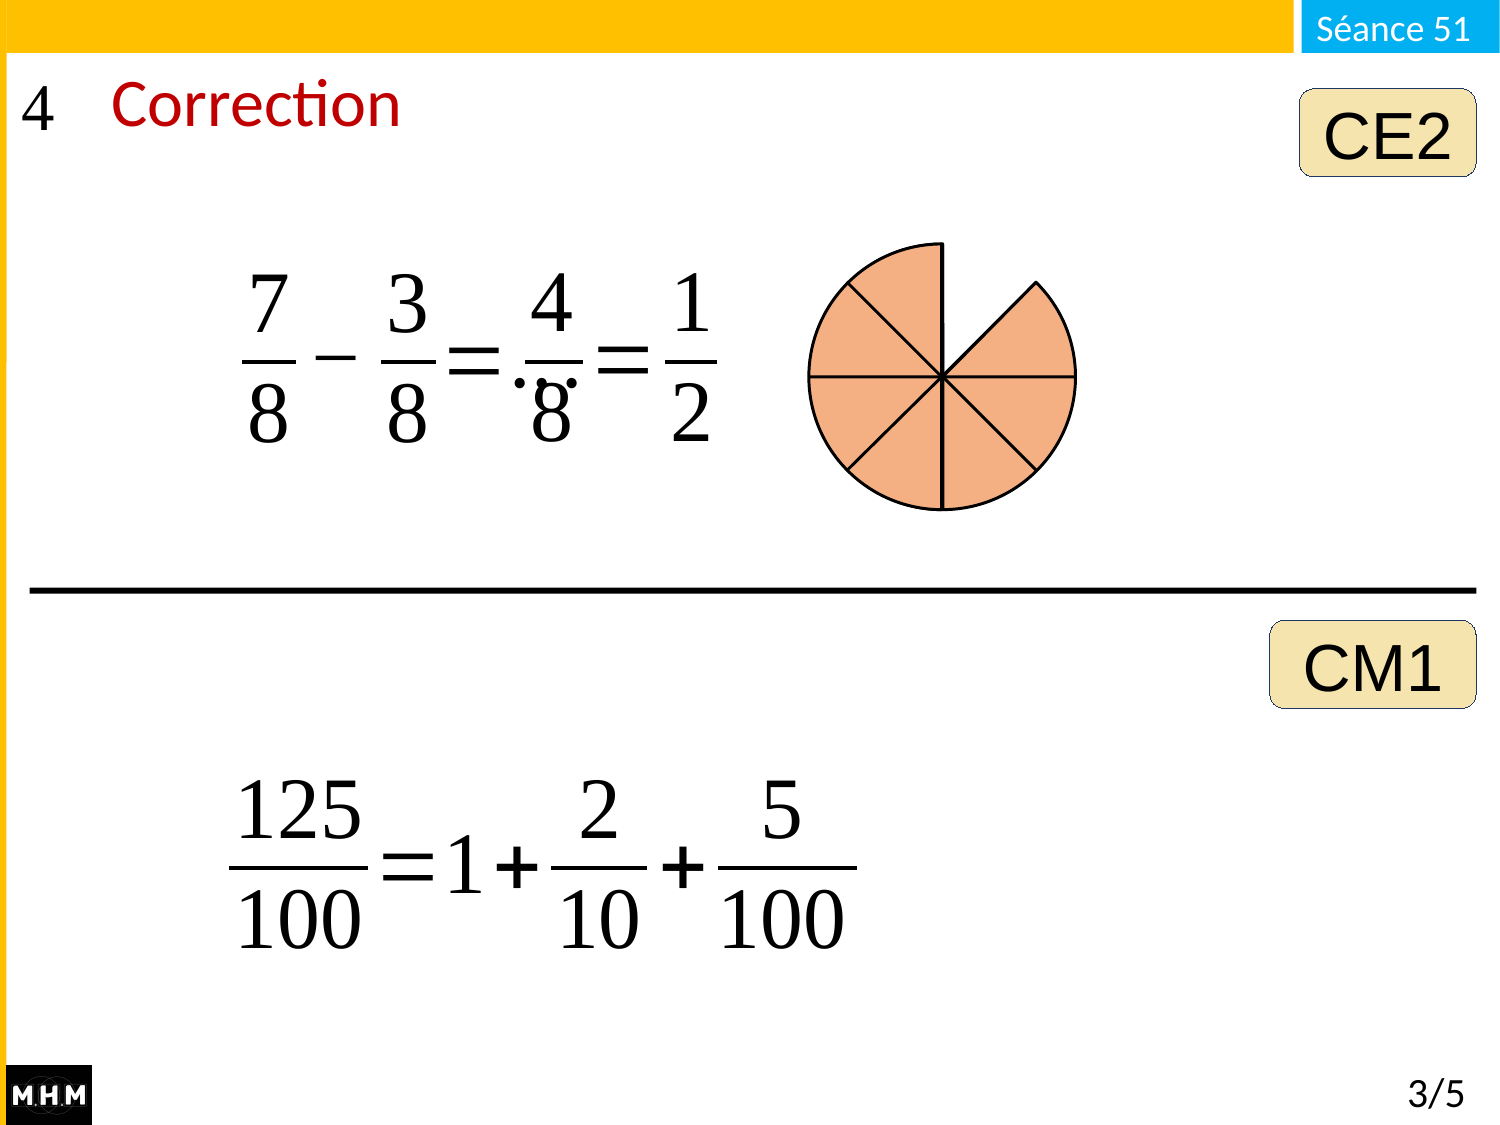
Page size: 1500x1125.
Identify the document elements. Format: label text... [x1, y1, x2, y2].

text_box [944, 282, 1076, 376]
text_box CE2 [1299, 88, 1477, 177]
picture [6, 1065, 92, 1125]
text_box [808, 377, 941, 510]
list 3/5 [1373, 1064, 1500, 1125]
text_box CM1 [1269, 620, 1477, 709]
text_box [808, 243, 941, 376]
title Correction [96, 60, 1390, 149]
text_box [943, 377, 1076, 510]
